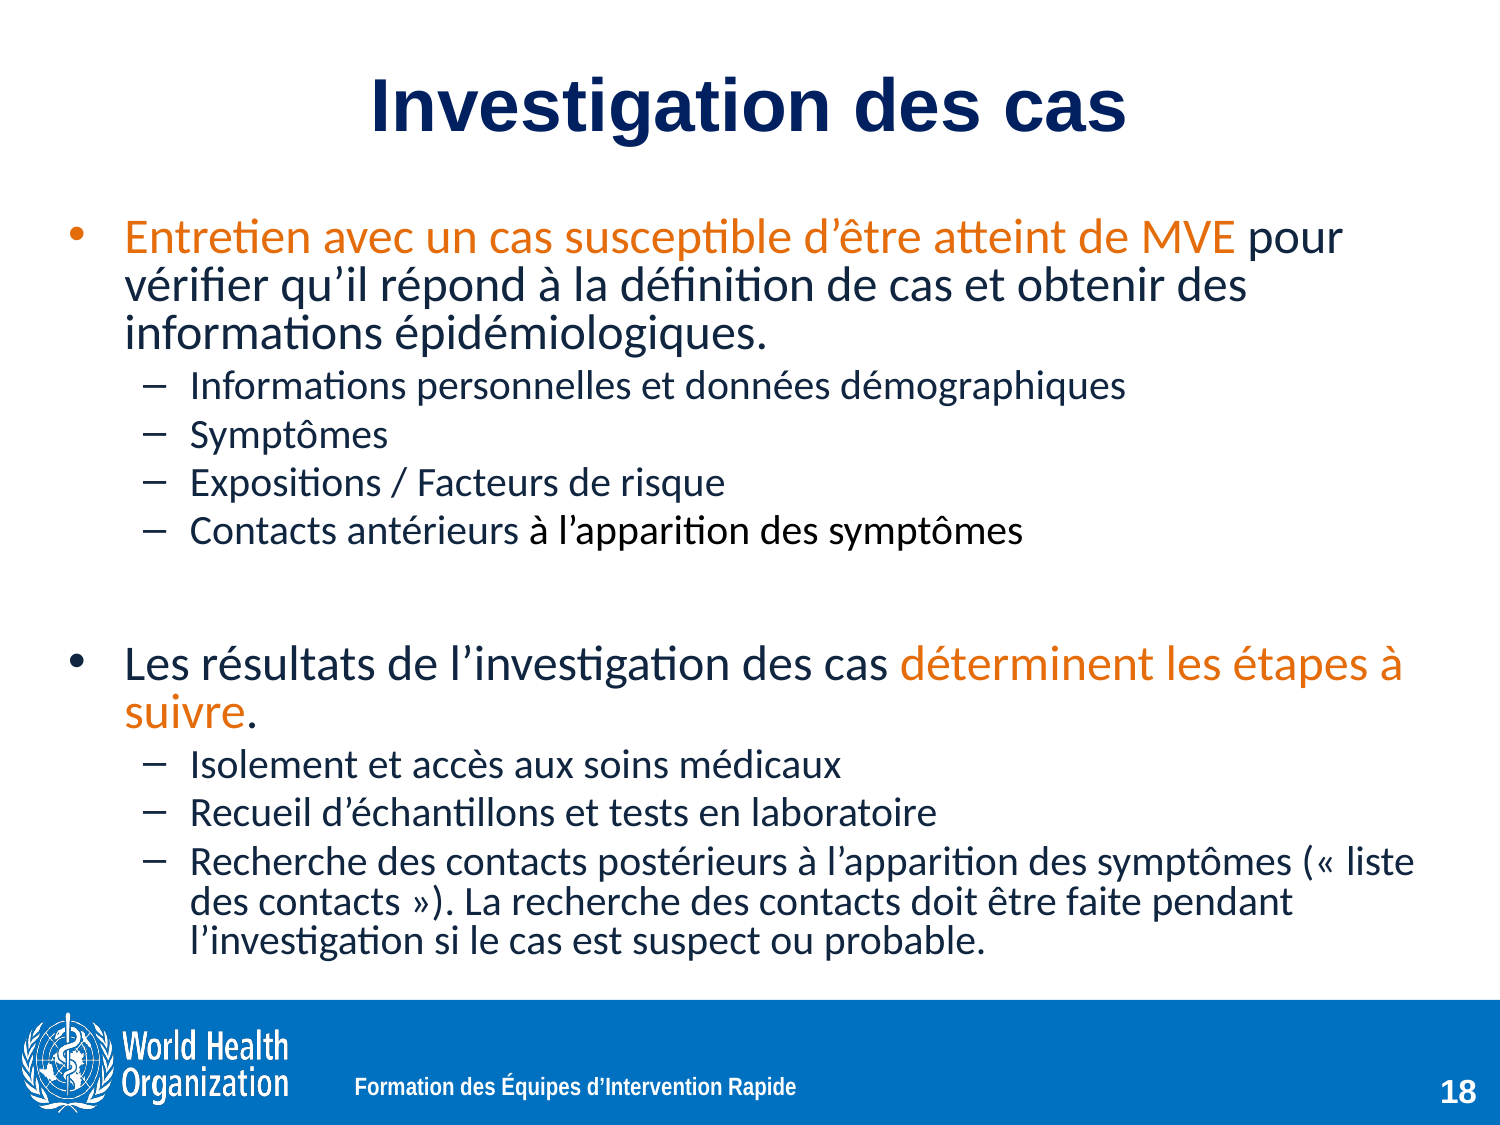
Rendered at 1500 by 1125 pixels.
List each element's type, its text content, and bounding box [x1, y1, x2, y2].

title Investigation des cas [75, 7, 1425, 195]
list Entretien avec un cas susceptible d’être atteint de MVE pour vérifier qu’il répond à la définition de cas et obtenir des informations épidémiologiques. Informations personnelles et données démographiques Symptômes Expositions / Facteurs de risque Contacts antérieurs à l’apparition des symptômes Les résultats de l’investigation des cas déterminent les étapes à suivre. Isolement et accès aux soins médicaux Recueil d’échantillons et tests en laboratoire Recherche des contacts postérieurs à l’apparition des symptômes (« liste des contacts »). La recherche des contacts doit être faite pendant l’investigation si le cas est suspect ou probable. [53, 208, 1478, 1000]
picture [21, 1012, 288, 1113]
